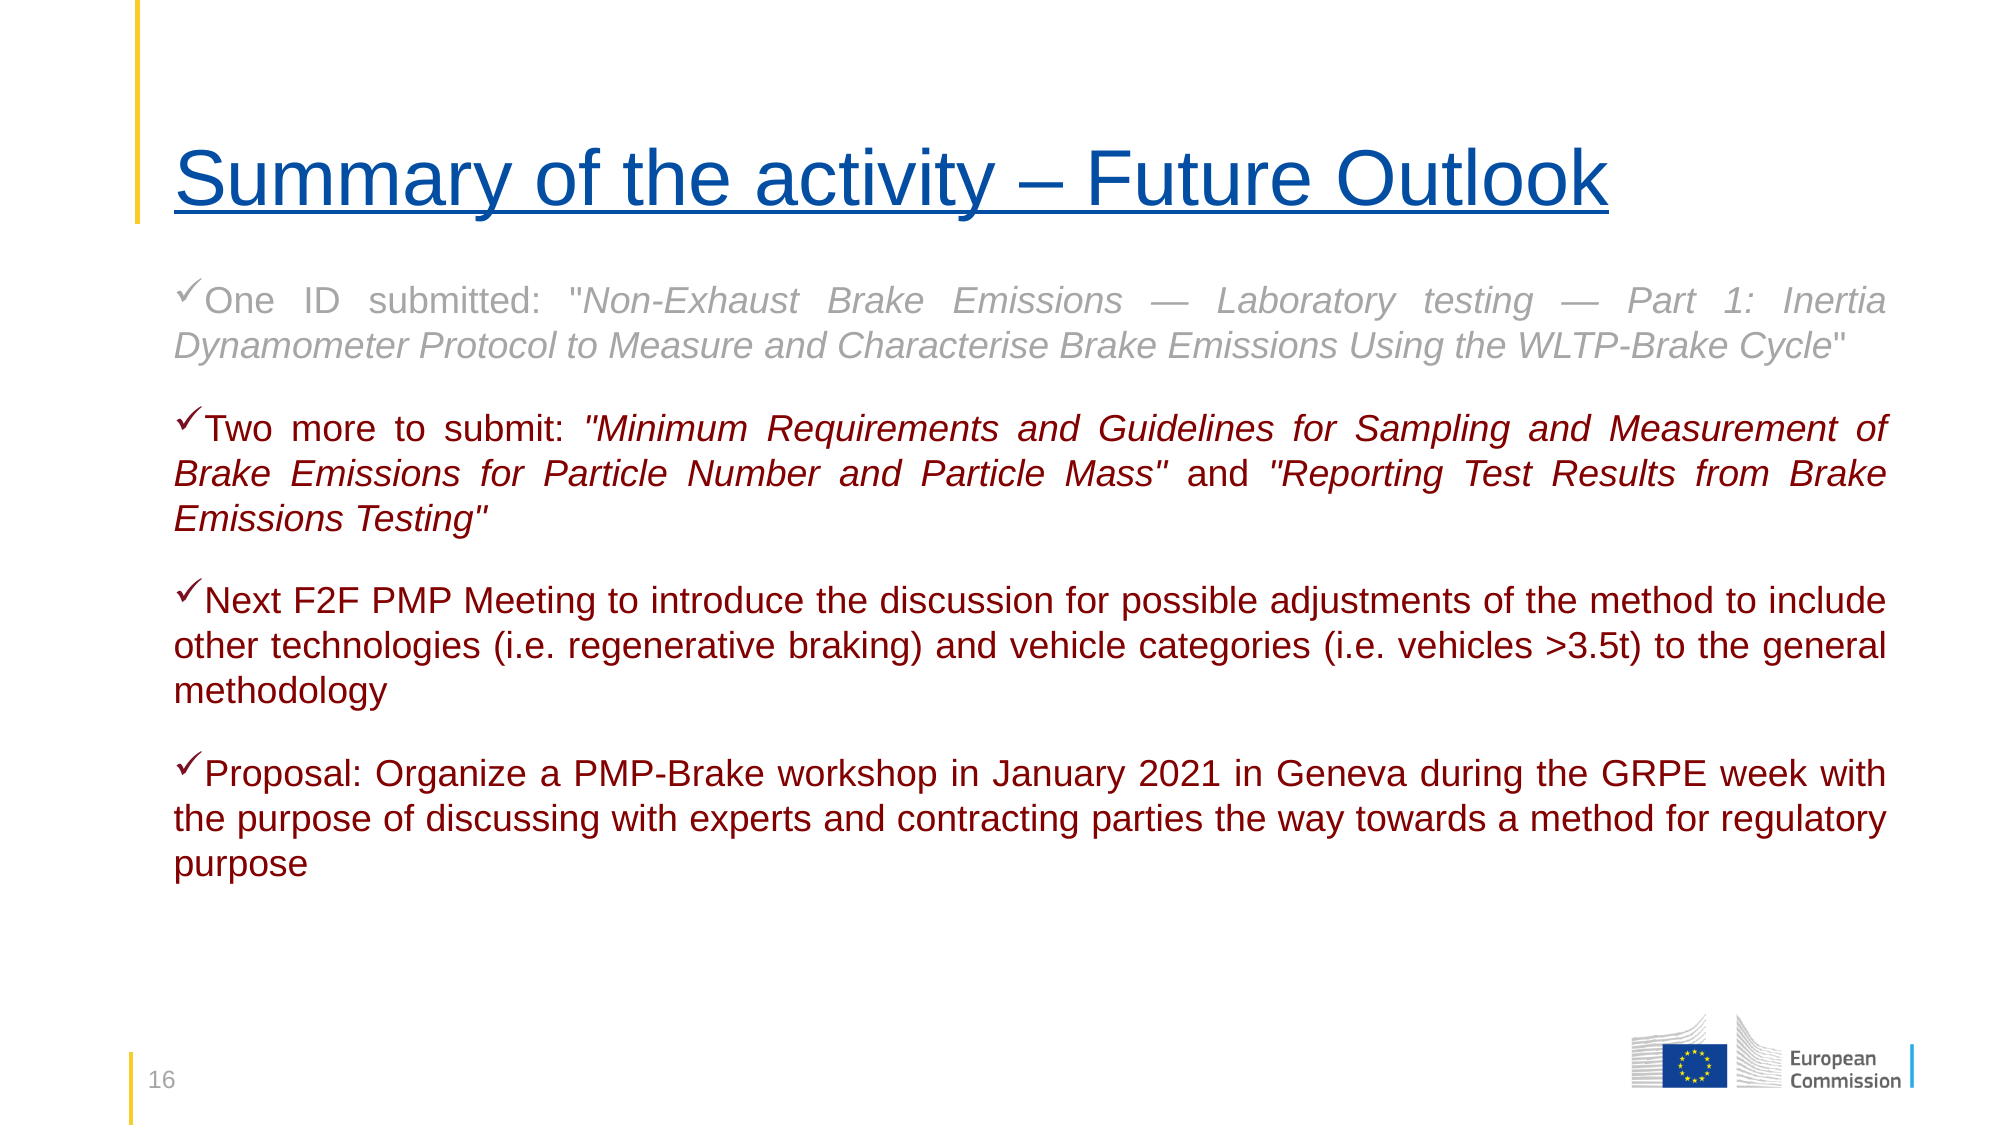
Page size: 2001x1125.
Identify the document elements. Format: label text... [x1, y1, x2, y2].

picture [1631, 1013, 1915, 1091]
title Summary of the activity – Future Outlook [159, 94, 1843, 223]
list One ID submitted: "Non-Exhaust Brake Emissions — Laboratory testing — Part 1: Inertia Dynamometer Protocol to Measure and Characterise Brake Emissions Using the WLTP-Brake Cycle" Two more to submit: "Minimum Requirements and Guidelines for Sampling and Measurement of Brake Emissions for Particle Number and Particle Mass" and "Reporting Test Results from Brake Emissions Testing" Next F2F PMP Meeting to introduce the discussion for possible adjustments of the method to include other technologies (i.e. regenerative braking) and vehicle categories (i.e. vehicles >3.5t) to the general methodology Proposal: Organize a PMP-Brake workshop in January 2021 in Geneva during the GRPE week with the purpose of discussing with experts and contracting parties the way towards a method for regulatory purpose [158, 268, 1903, 953]
